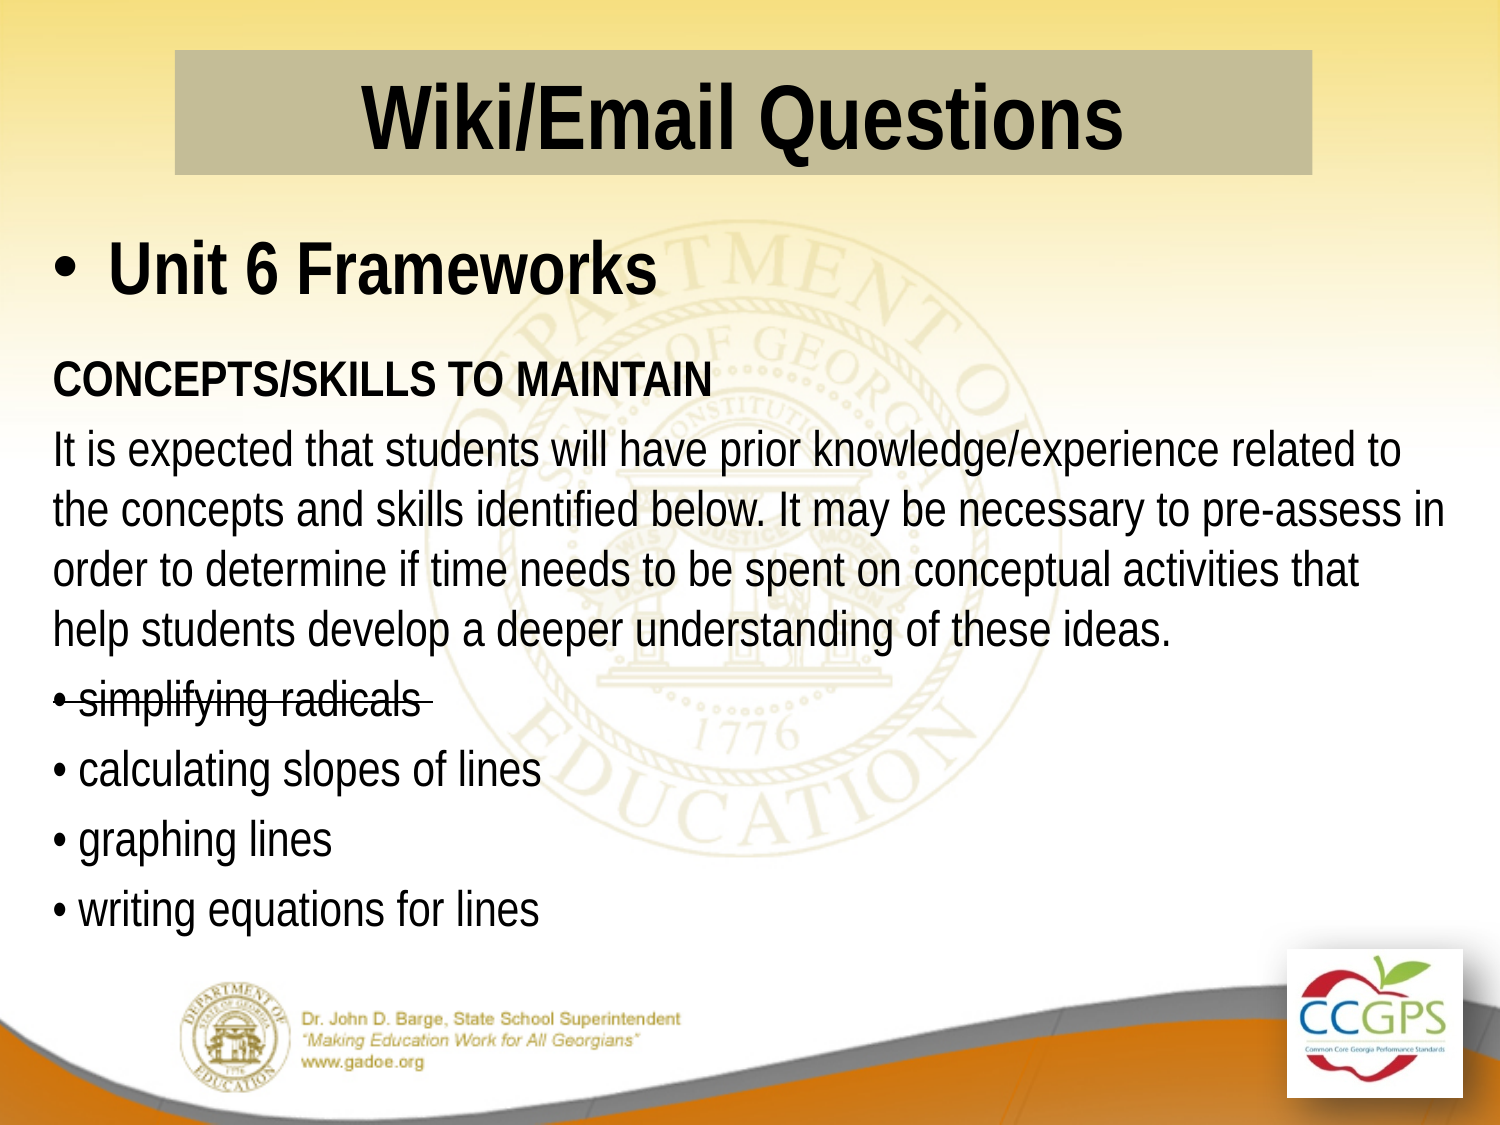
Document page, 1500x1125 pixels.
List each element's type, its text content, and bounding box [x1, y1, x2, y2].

picture [0, 0, 1500, 1125]
title Wiki/Email Questions [174, 49, 1313, 176]
list Unit 6 Frameworks CONCEPTS/SKILLS TO MAINTAIN It is expected that students will have prior knowledge/experience related to the concepts and skills identified below. It may be necessary to pre-assess in order to determine if time needs to be spent on conceptual activities that help students develop a deeper understanding of these ideas. • simplifying radicals • calculating slopes of lines • graphing lines • writing equations for lines [37, 212, 1463, 1001]
